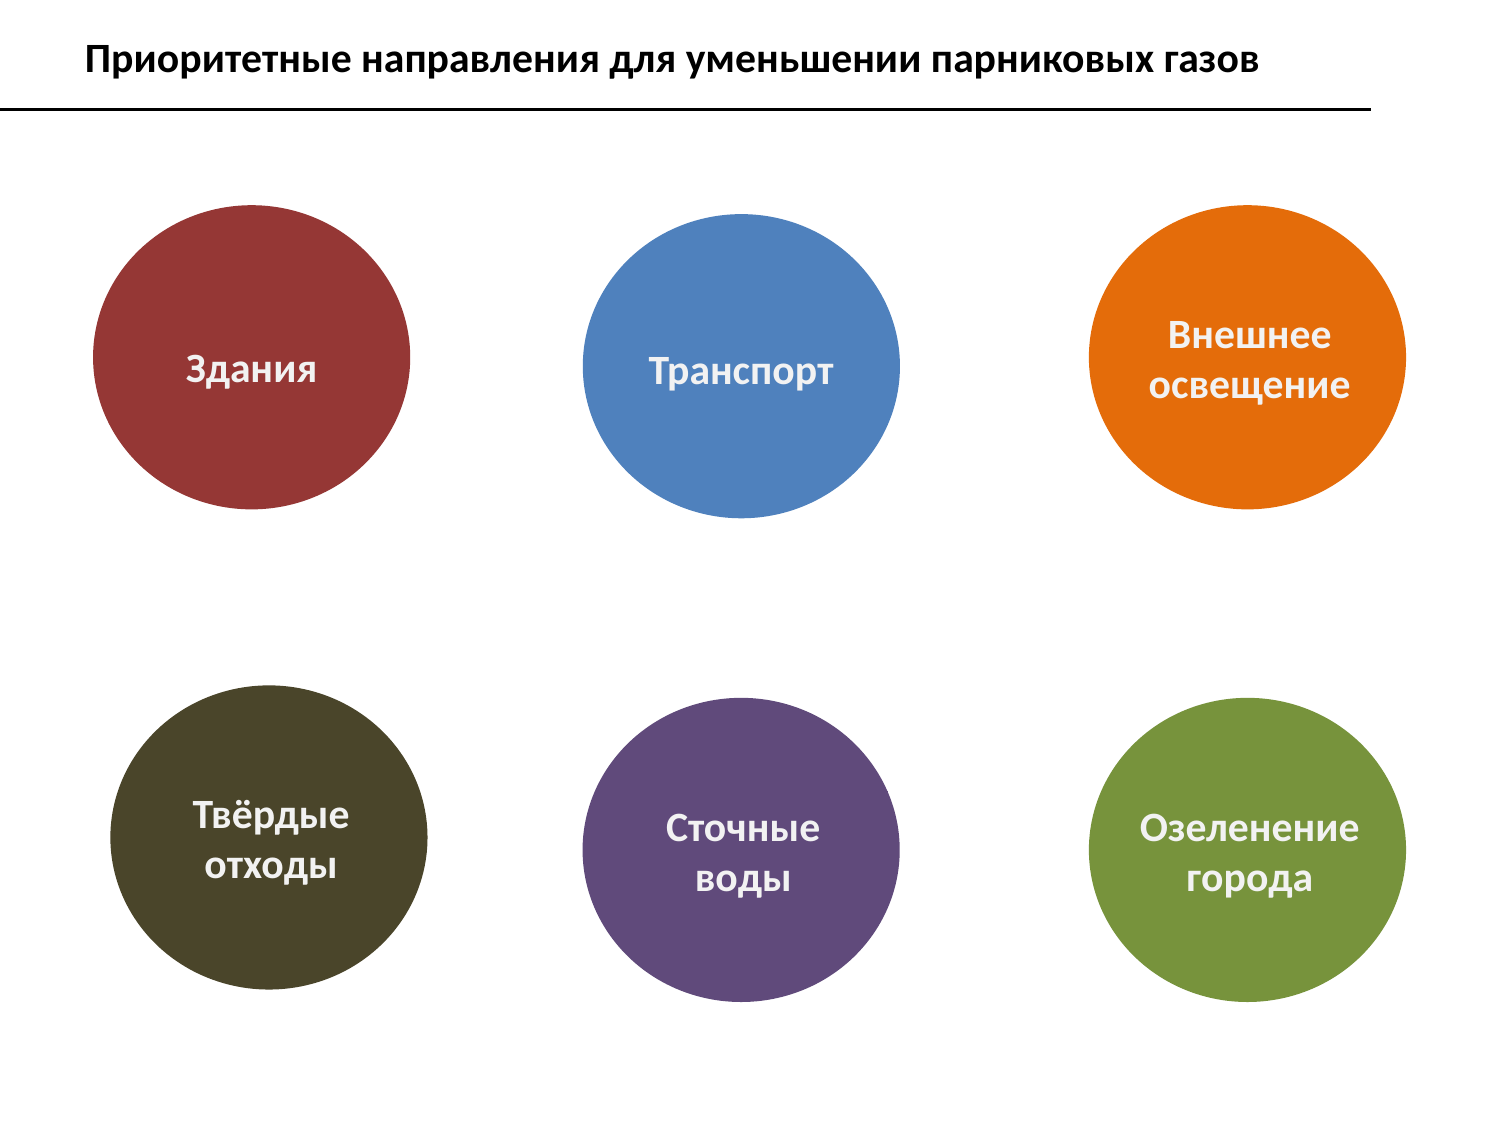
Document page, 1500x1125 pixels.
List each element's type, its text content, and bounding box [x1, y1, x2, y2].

text_box Приоритетные направления для уменьшении парниковых газов [70, 23, 1413, 89]
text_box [94, 207, 409, 508]
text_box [1090, 207, 1405, 508]
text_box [584, 699, 898, 1001]
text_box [584, 215, 899, 517]
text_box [1090, 699, 1405, 1001]
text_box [112, 687, 426, 988]
